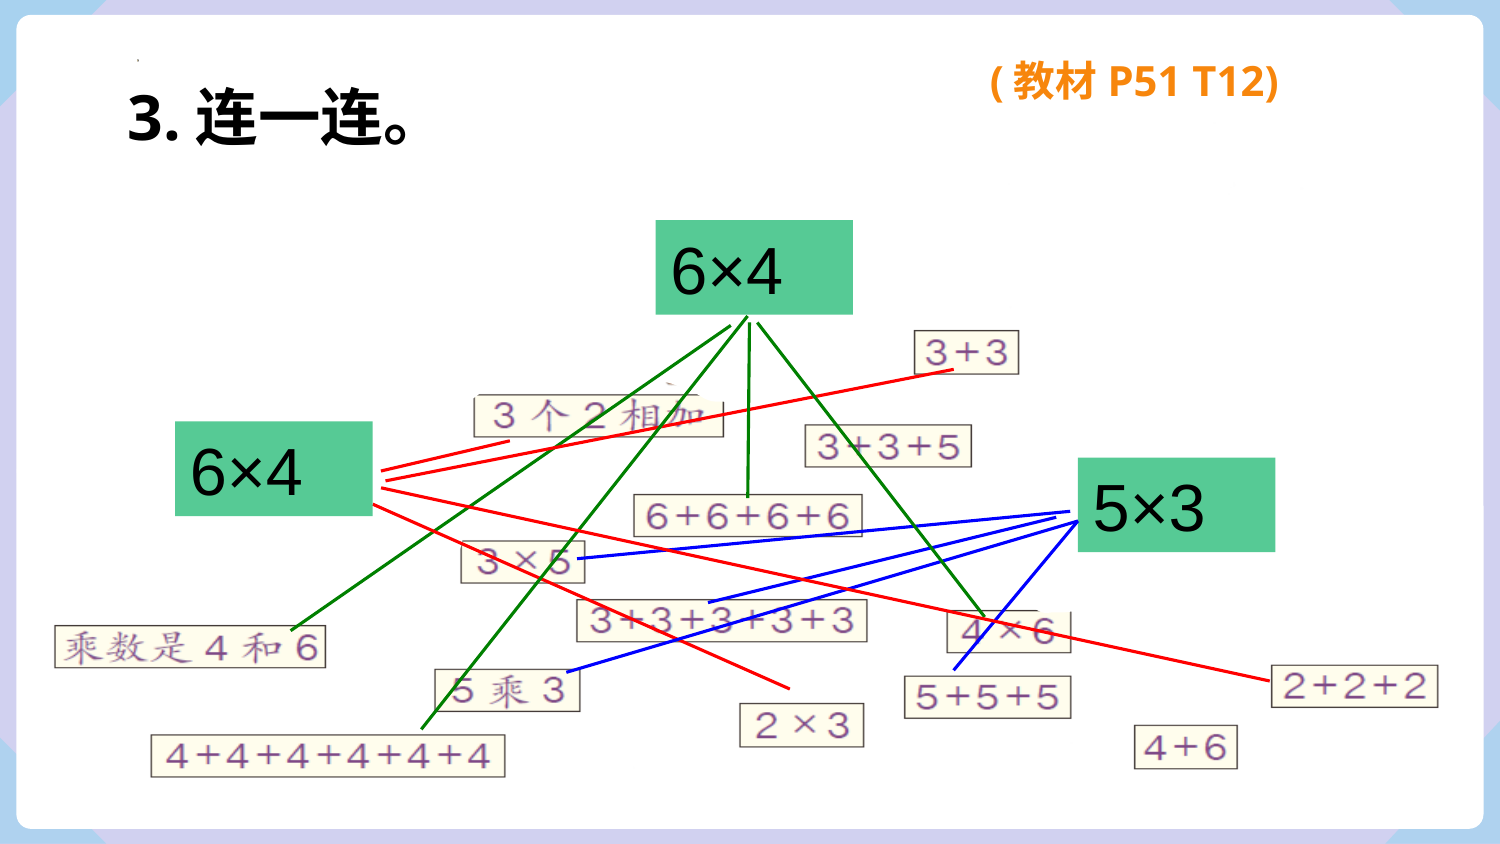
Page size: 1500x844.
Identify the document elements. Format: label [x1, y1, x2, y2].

picture [25, 19, 1457, 793]
text_box [16, 425, 25, 510]
